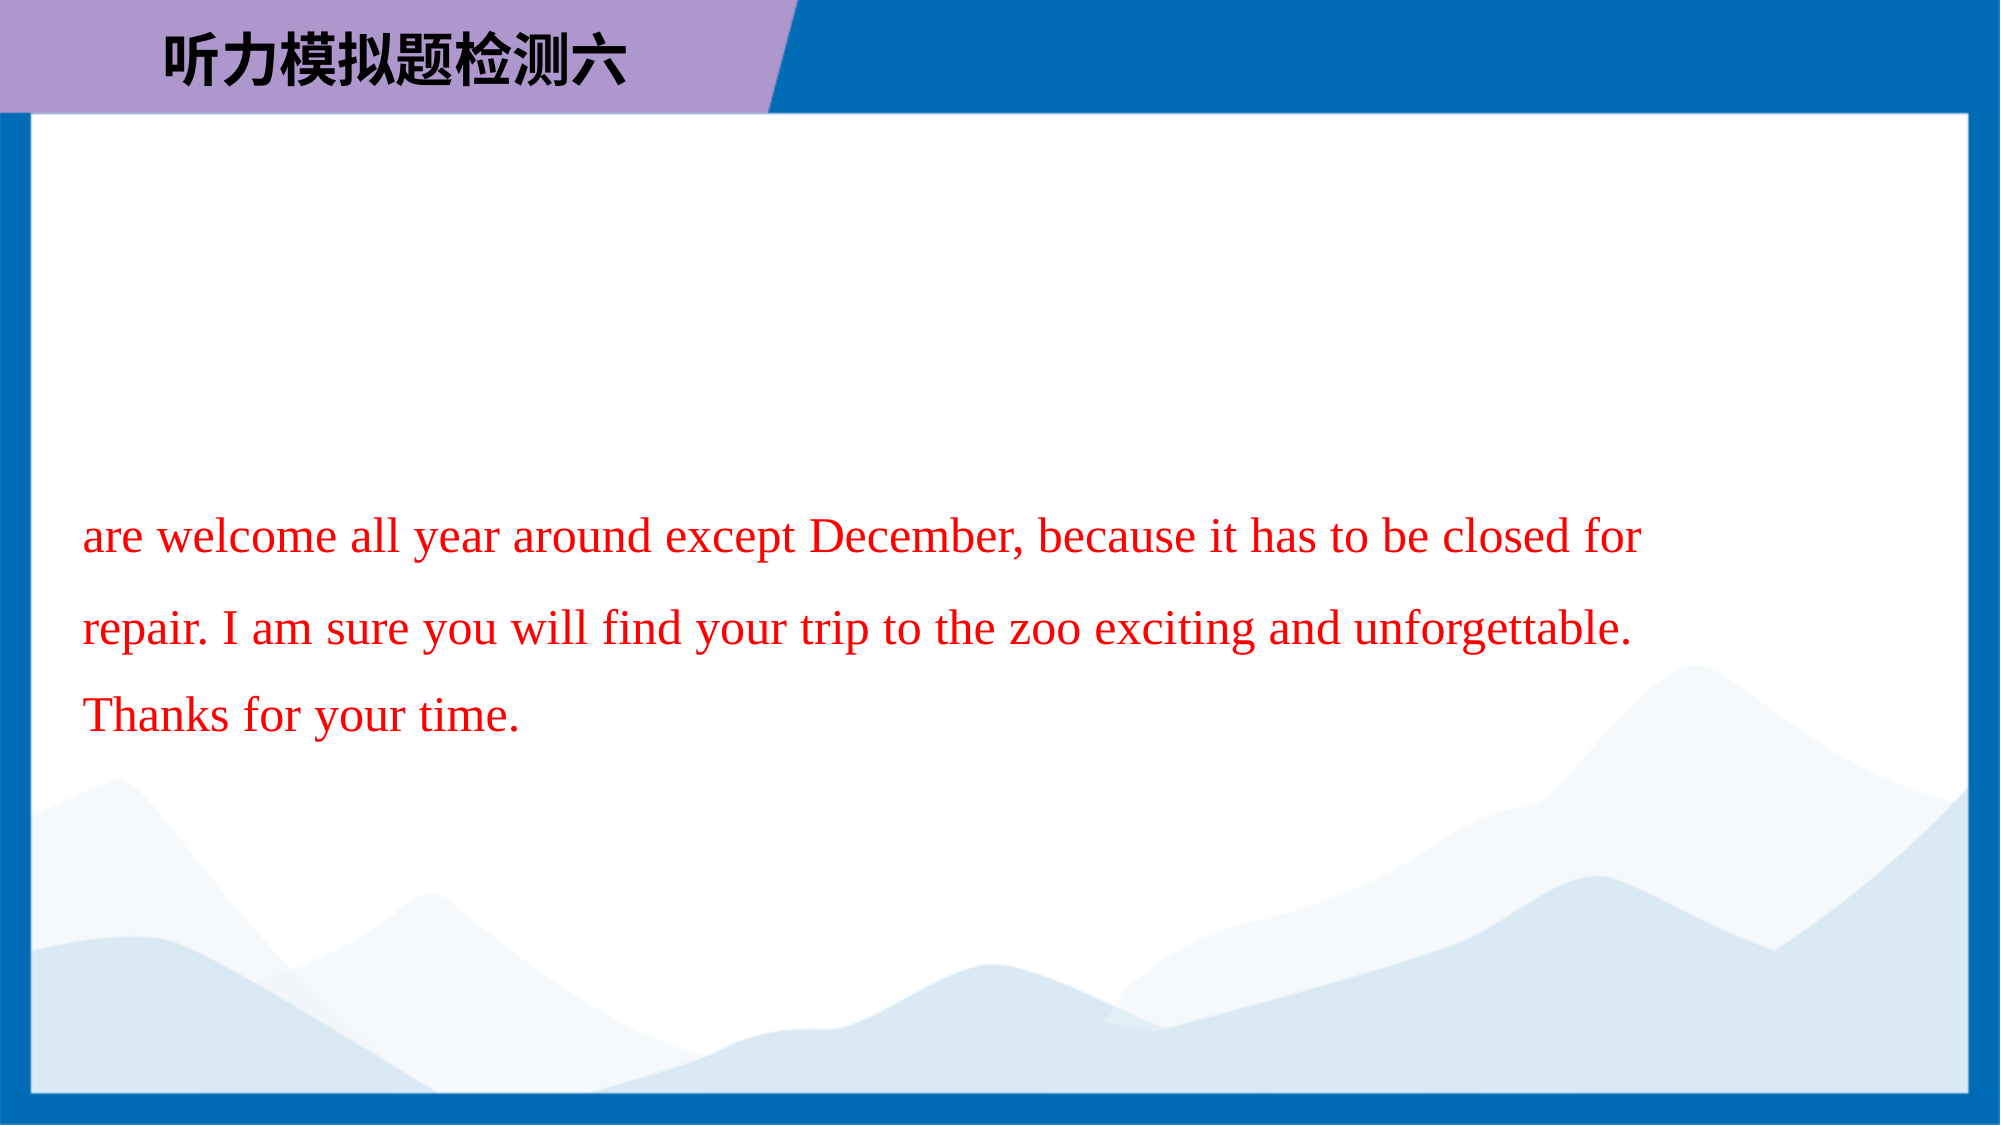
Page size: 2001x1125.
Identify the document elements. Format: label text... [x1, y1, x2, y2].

text_box are welcome all year around except December, because it has to be closed for repair. I am sure you will find your trip to the zoo exciting and unforgettable. Thanks for your time. [82, 471, 1917, 733]
picture [0, 0, 2000, 1125]
